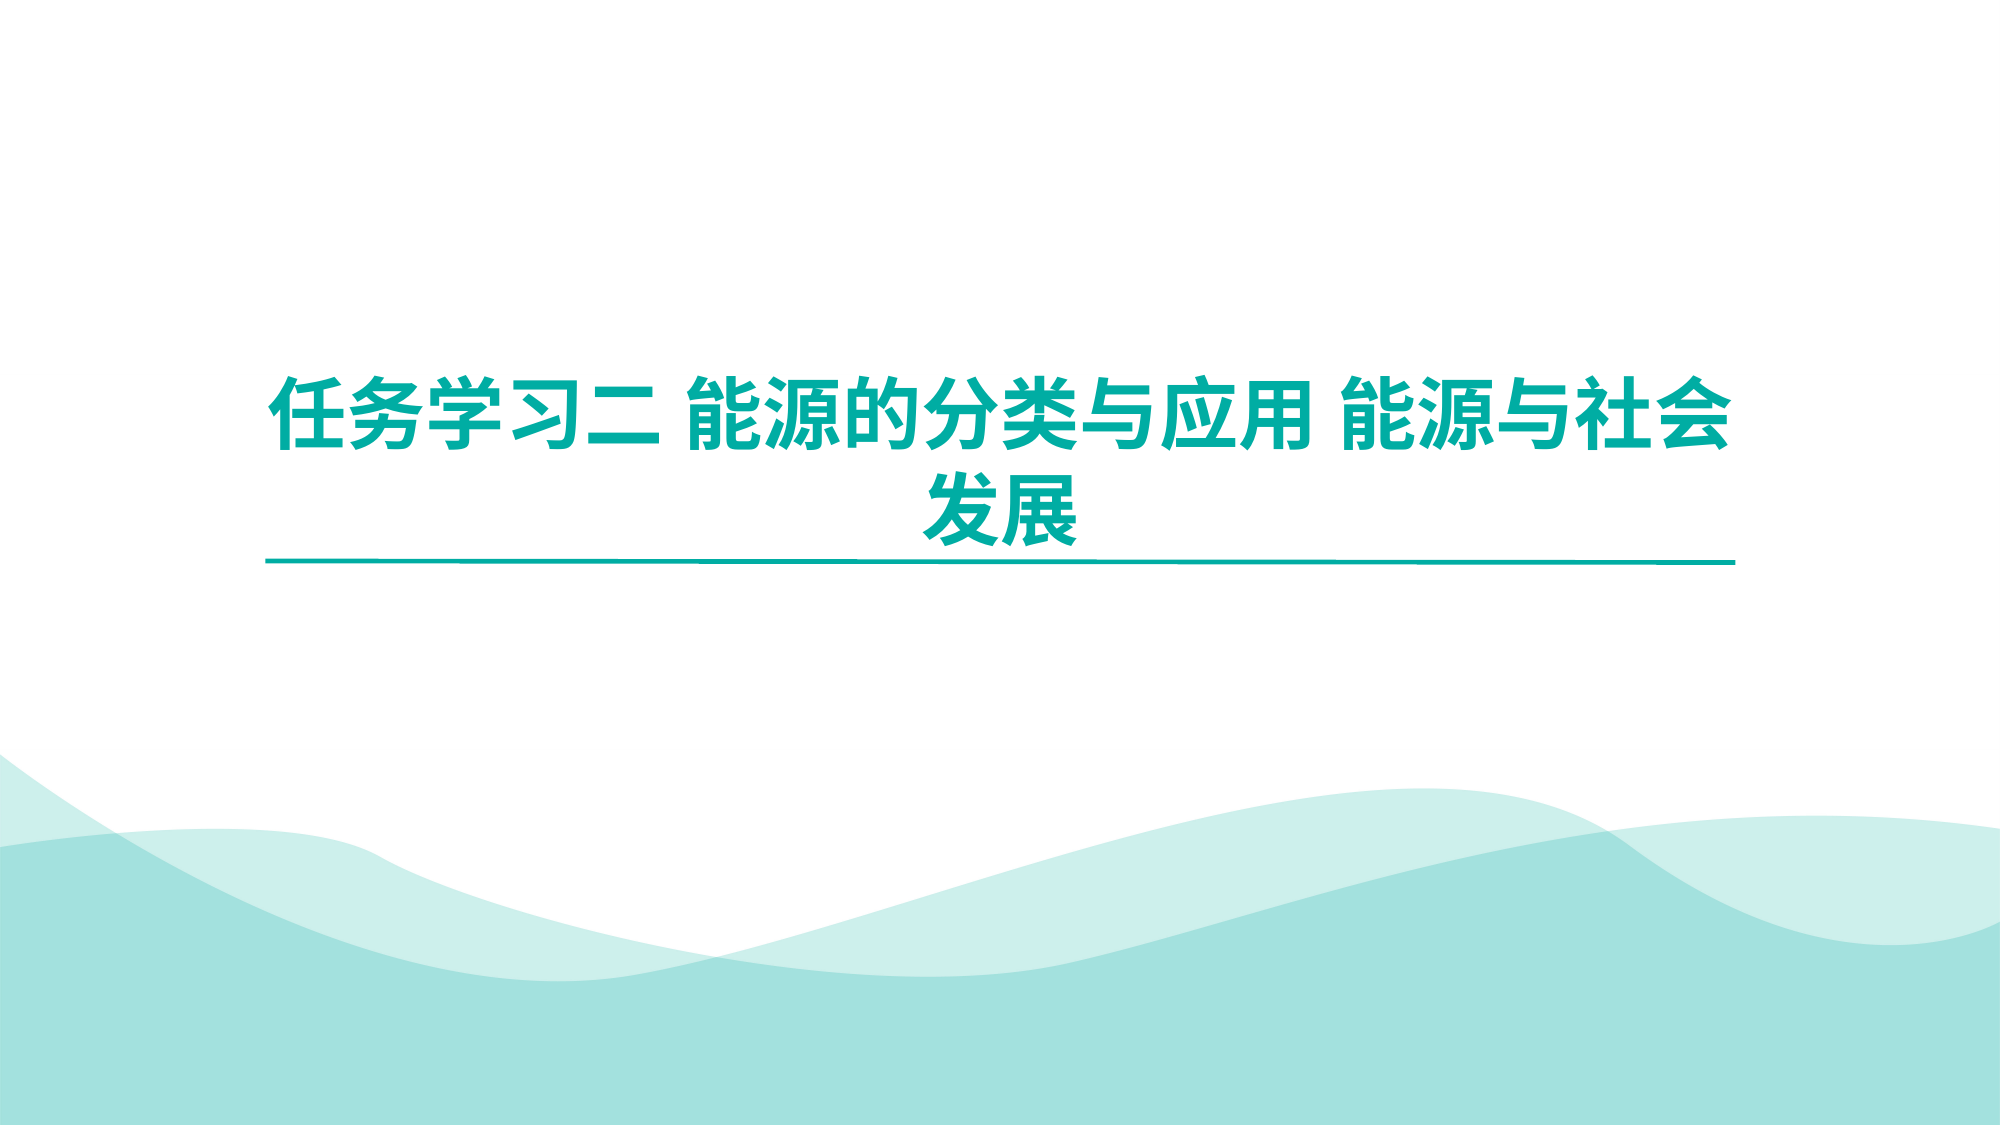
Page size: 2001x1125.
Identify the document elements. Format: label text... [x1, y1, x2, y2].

text_box 任务学习二 能源的分类与应用 能源与社会 发展 [232, 365, 1769, 555]
picture [0, 0, 2000, 1125]
